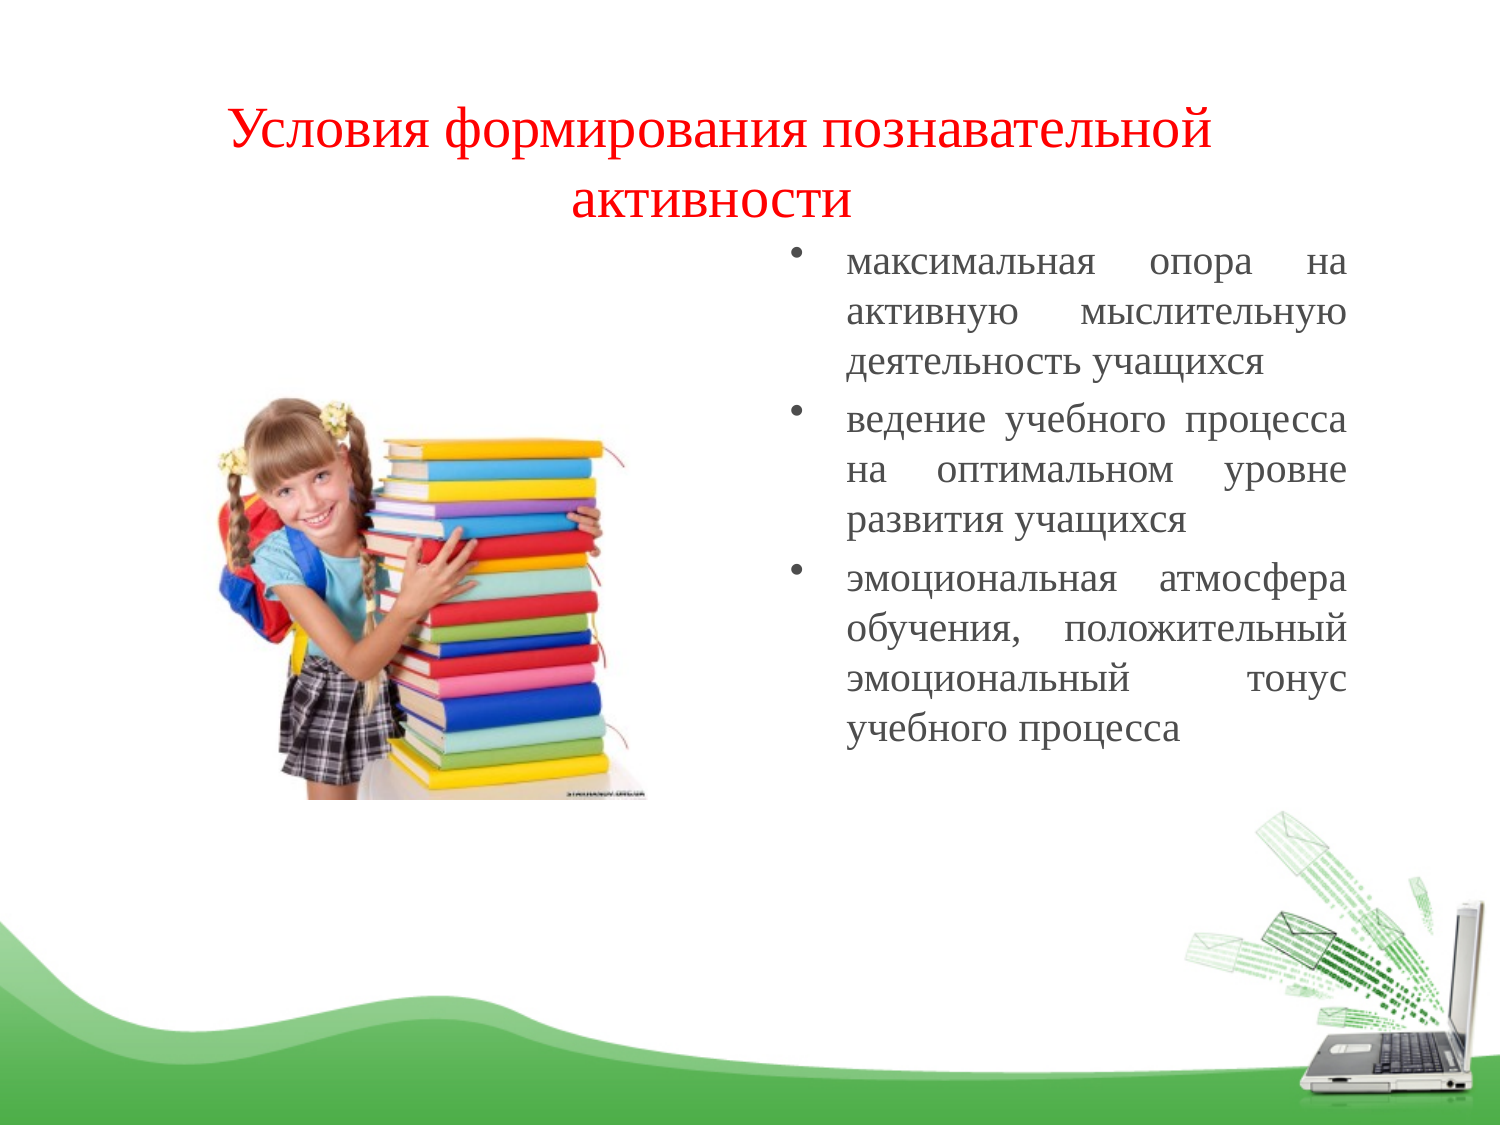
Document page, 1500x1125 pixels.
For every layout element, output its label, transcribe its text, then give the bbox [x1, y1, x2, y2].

picture [0, 0, 1500, 1125]
list максимальная опора на активную мыслительную деятельность учащихся ведение учебного процесса на оптимальном уровне развития учащихся эмоциональная атмосфера обучения, положительный эмоциональный тонус учебного процесса [774, 224, 1363, 925]
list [178, 350, 648, 800]
title Условия формирования познавательной активности [76, 99, 1363, 218]
